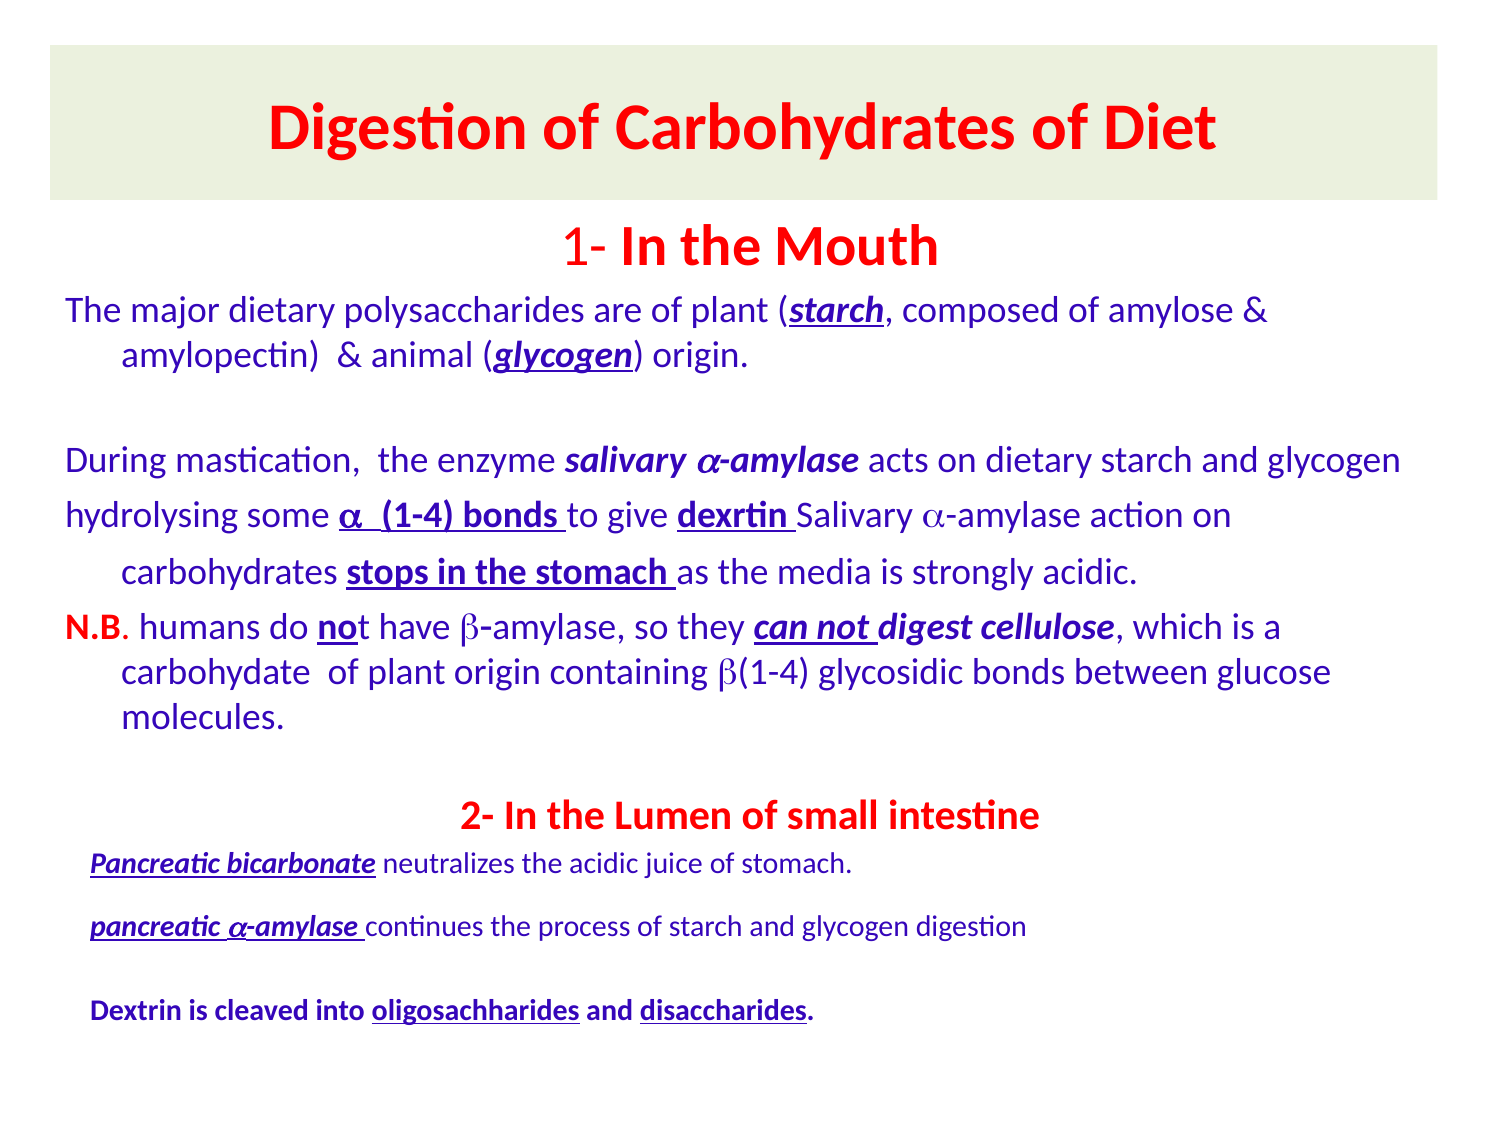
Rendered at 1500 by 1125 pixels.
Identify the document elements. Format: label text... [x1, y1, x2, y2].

title Digestion of Carbohydrates of Diet [50, 45, 1438, 200]
text_box 2- In the Lumen of small intestine Pancreatic bicarbonate neutralizes the acidic juice of stomach. pancreatic a-amylase continues the process of starch and glycogen digestion Dextrin is cleaved into oligosachharides and disaccharides. [74, 749, 1425, 1038]
list 1- In the Mouth The major dietary polysaccharides are of plant (starch, composed of amylose & amylopectin) & animal (glycogen) origin. During mastication, the enzyme salivary a-amylase acts on dietary starch and glycogen hydrolysing some a (1-4) bonds to give dexrtin Salivary a-amylase action on carbohydrates stops in the stomach as the media is strongly acidic. N.B. humans do not have b-amylase, so they can not digest cellulose, which is a carbohydate of plant origin containing b(1-4) glycosidic bonds between glucose molecules. [50, 200, 1450, 775]
